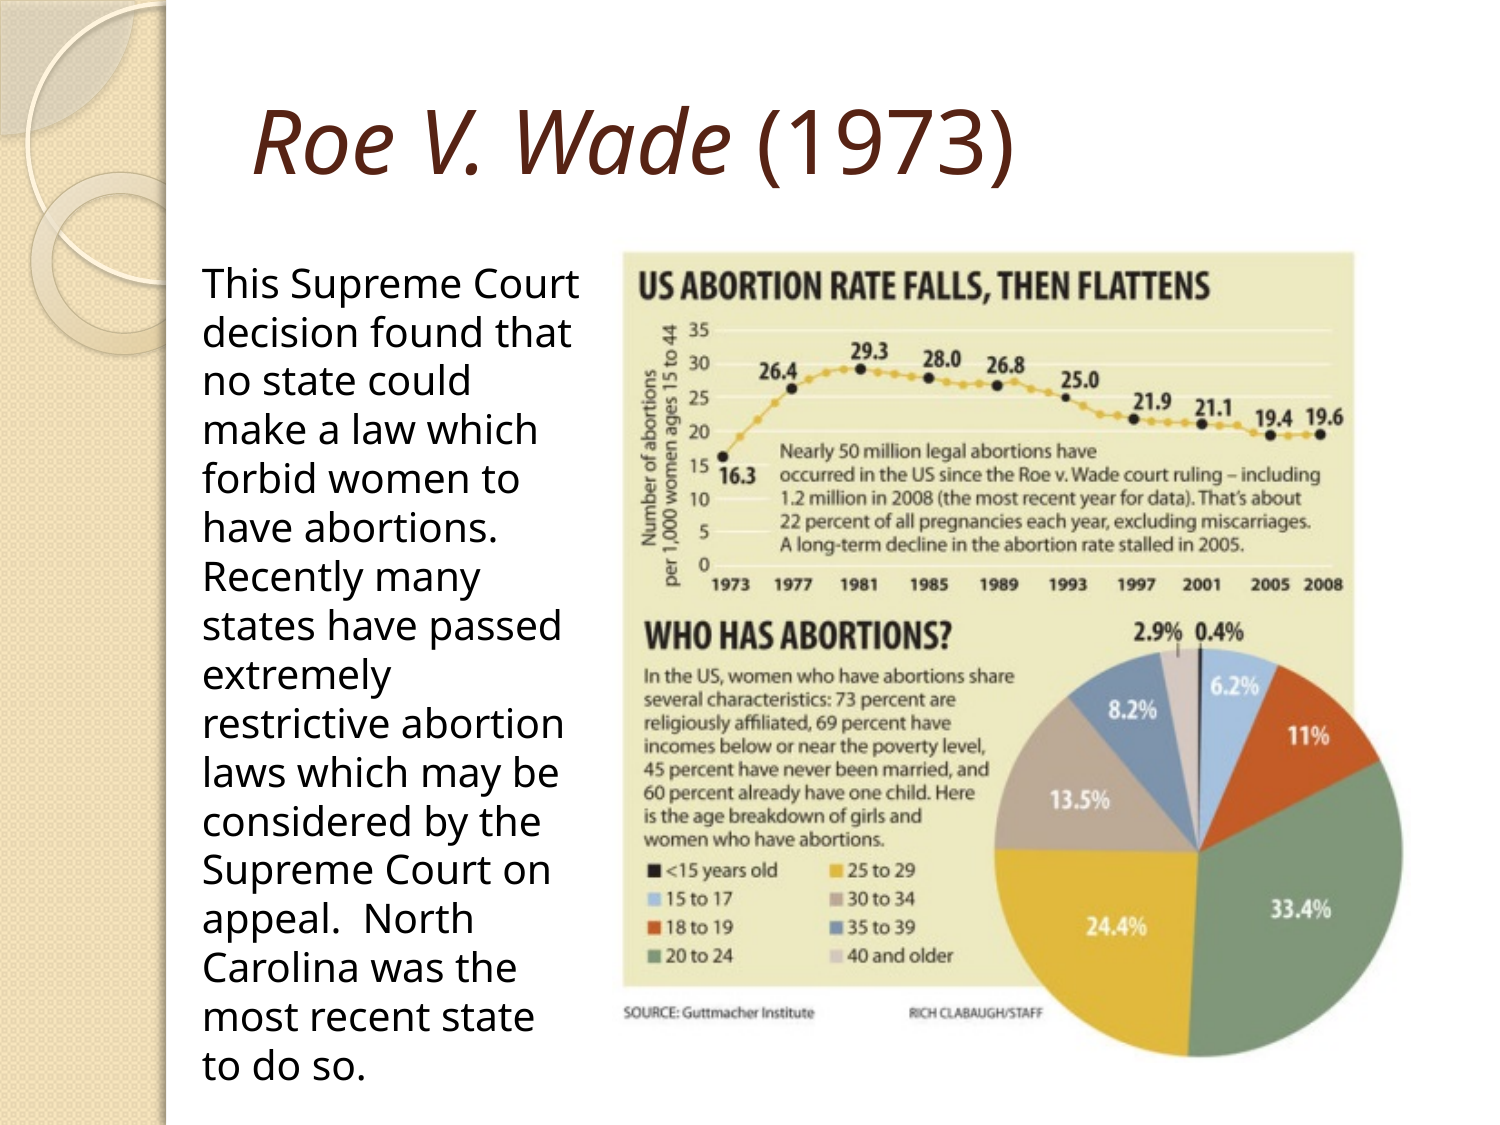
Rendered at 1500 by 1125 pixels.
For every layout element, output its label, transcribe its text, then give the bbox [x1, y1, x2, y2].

title Roe V. Wade (1973) [235, 45, 1466, 233]
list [612, 237, 1412, 1063]
list This Supreme Court decision found that no state could make a law which forbid women to have abortions. Recently many states have passed extremely restrictive abortion laws which may be considered by the Supreme Court on appeal. North Carolina was the most recent state to do so. [174, 249, 600, 1100]
